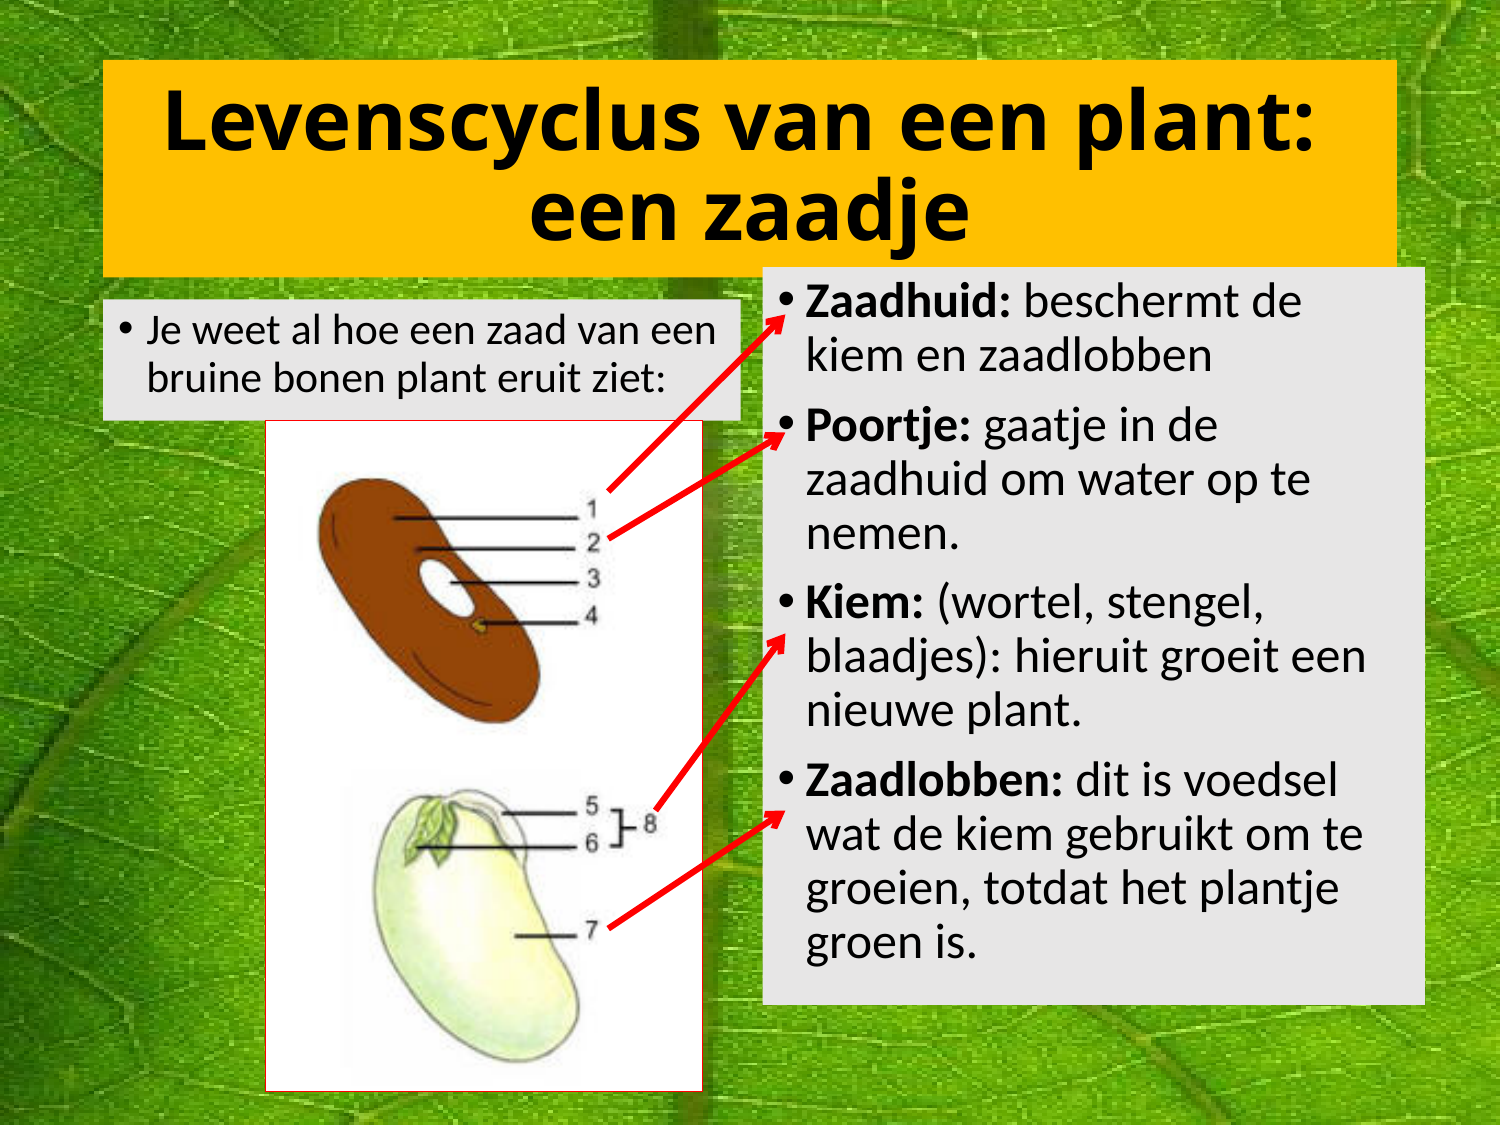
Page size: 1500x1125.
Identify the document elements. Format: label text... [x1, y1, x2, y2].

list Je weet al hoe een zaad van een bruine bonen plant eruit ziet: [103, 299, 741, 421]
list Zaadhuid: beschermt de kiem en zaadlobben Poortje: gaatje in de zaadhuid om water op te nemen. Kiem: (wortel, stengel, blaadjes): hieruit groeit een nieuwe plant. Zaadlobben: dit is voedsel wat de kiem gebruikt om te groeien, totdat het plantje groen is. [762, 267, 1425, 1005]
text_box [608, 314, 786, 432]
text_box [608, 810, 786, 929]
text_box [655, 633, 786, 810]
picture [0, 0, 1500, 1125]
title Levenscyclus van een plant: een zaadje [103, 59, 1397, 278]
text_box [608, 432, 786, 539]
